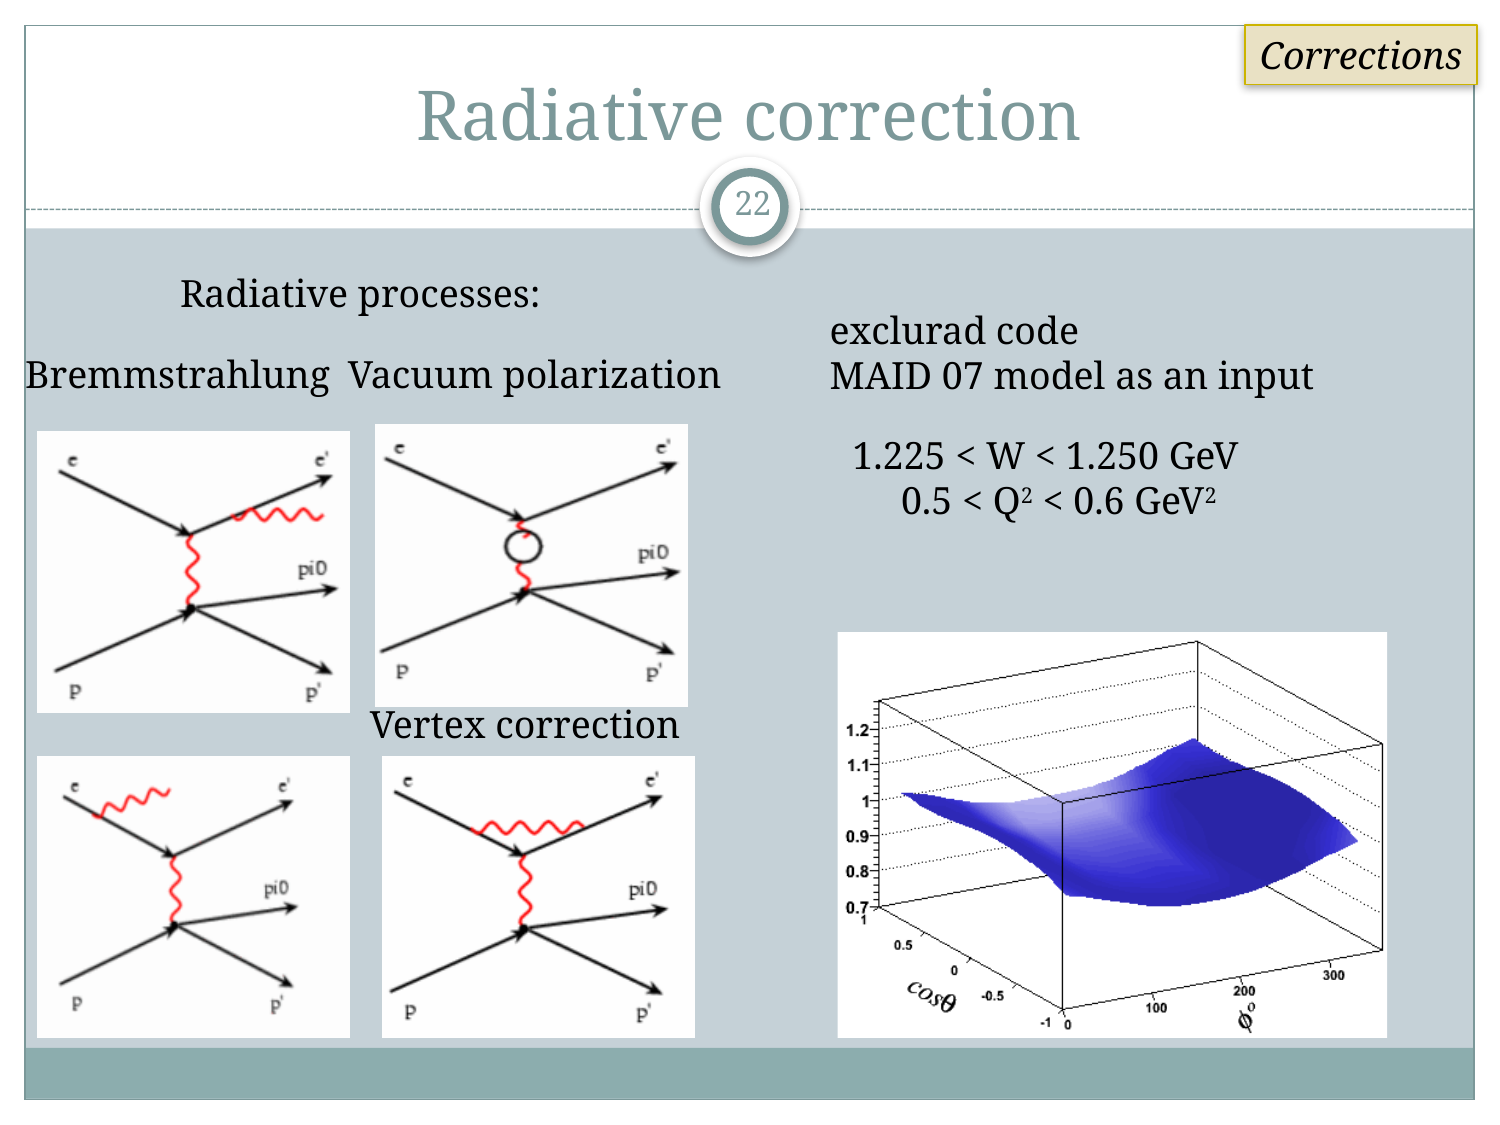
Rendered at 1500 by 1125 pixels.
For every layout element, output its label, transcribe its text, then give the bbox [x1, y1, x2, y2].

slide_number 22 [715, 168, 791, 241]
picture [374, 424, 688, 707]
text_box Bremmstrahlung [10, 343, 333, 404]
picture [37, 755, 351, 1038]
title Radiative correction [49, 37, 1450, 162]
text_box exclurad code MAID 07 model as an input [814, 299, 1330, 450]
picture [837, 632, 1388, 1038]
picture [381, 755, 695, 1038]
picture [37, 431, 351, 713]
text_box Radiative processes: [165, 262, 556, 323]
text_box Vacuum polarization [333, 343, 737, 404]
text_box Corrections [1244, 24, 1478, 85]
text_box Vertex correction [355, 693, 696, 754]
text_box 1.225 < W < 1.250 GeV 0.5 < Q2 < 0.6 GeV2 [837, 424, 1276, 530]
